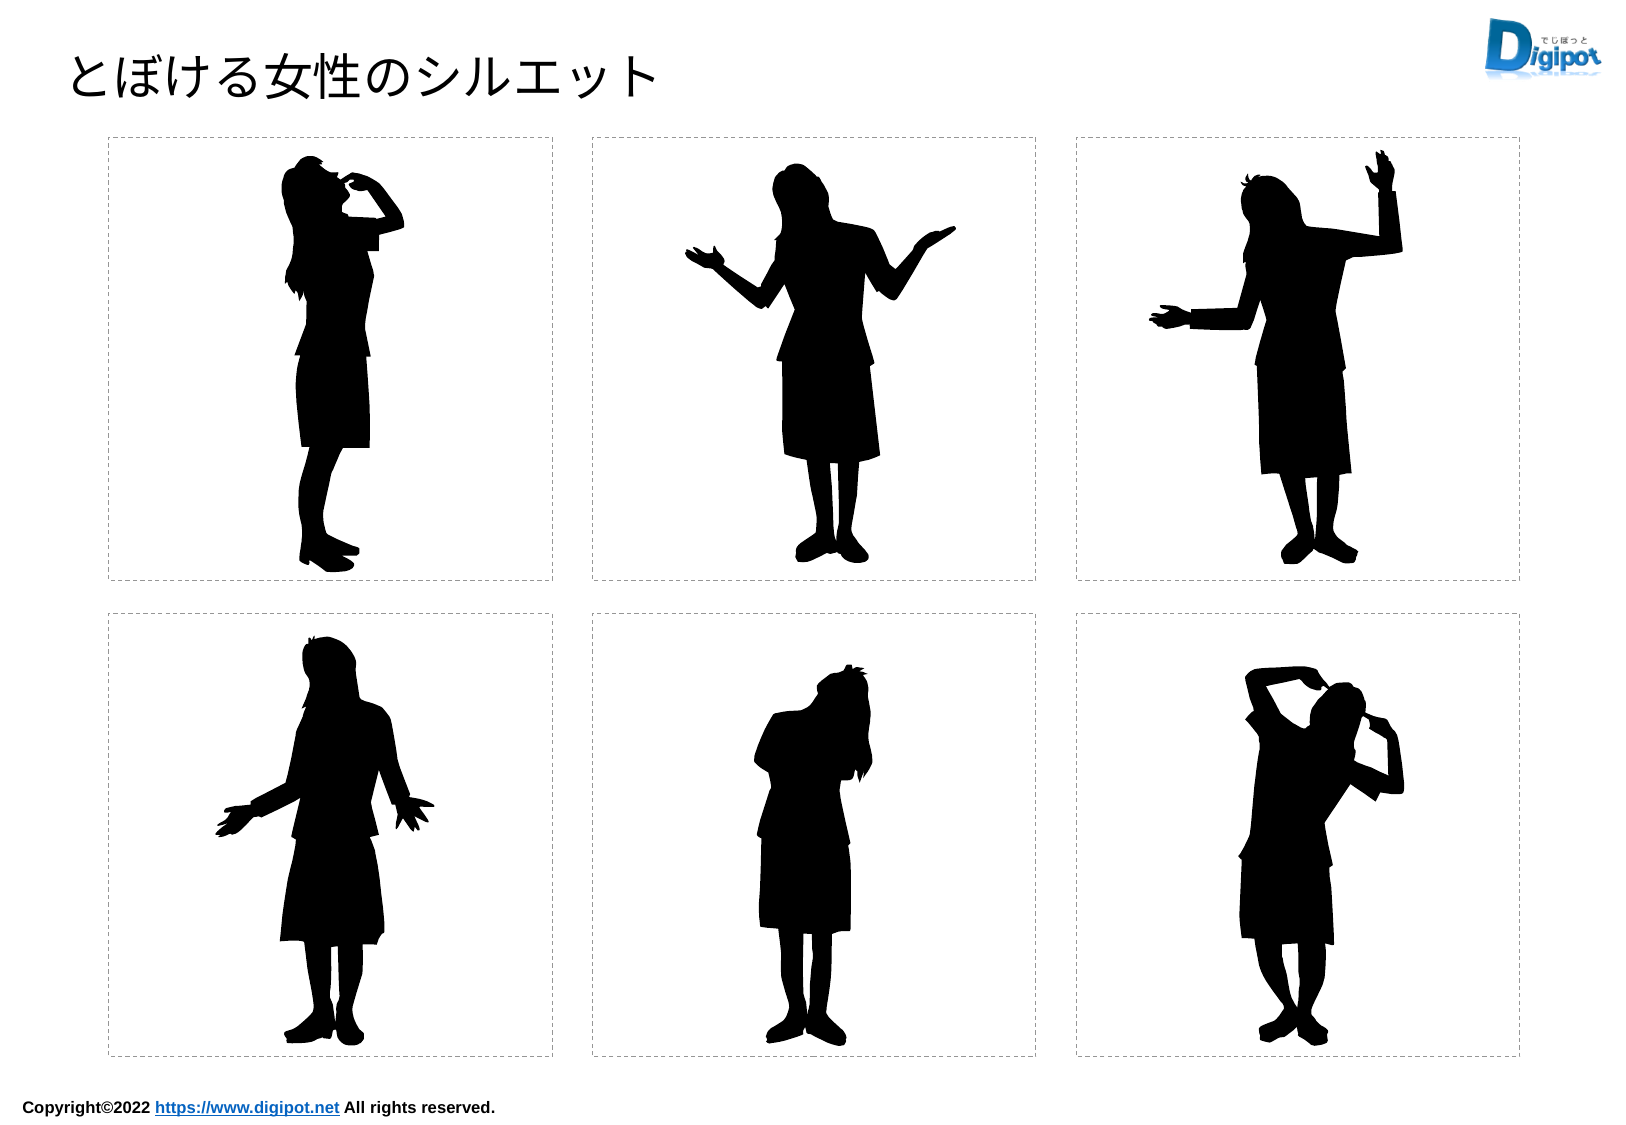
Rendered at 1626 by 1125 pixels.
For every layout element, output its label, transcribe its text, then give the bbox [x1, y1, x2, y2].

text_box [281, 156, 405, 573]
text_box [1148, 149, 1403, 565]
text_box [685, 163, 956, 563]
text_box [1238, 666, 1405, 1046]
picture [1485, 18, 1602, 82]
text_box [754, 664, 873, 1046]
text_box [215, 635, 435, 1046]
text_box とぼける女性のシルエット [48, 38, 679, 113]
